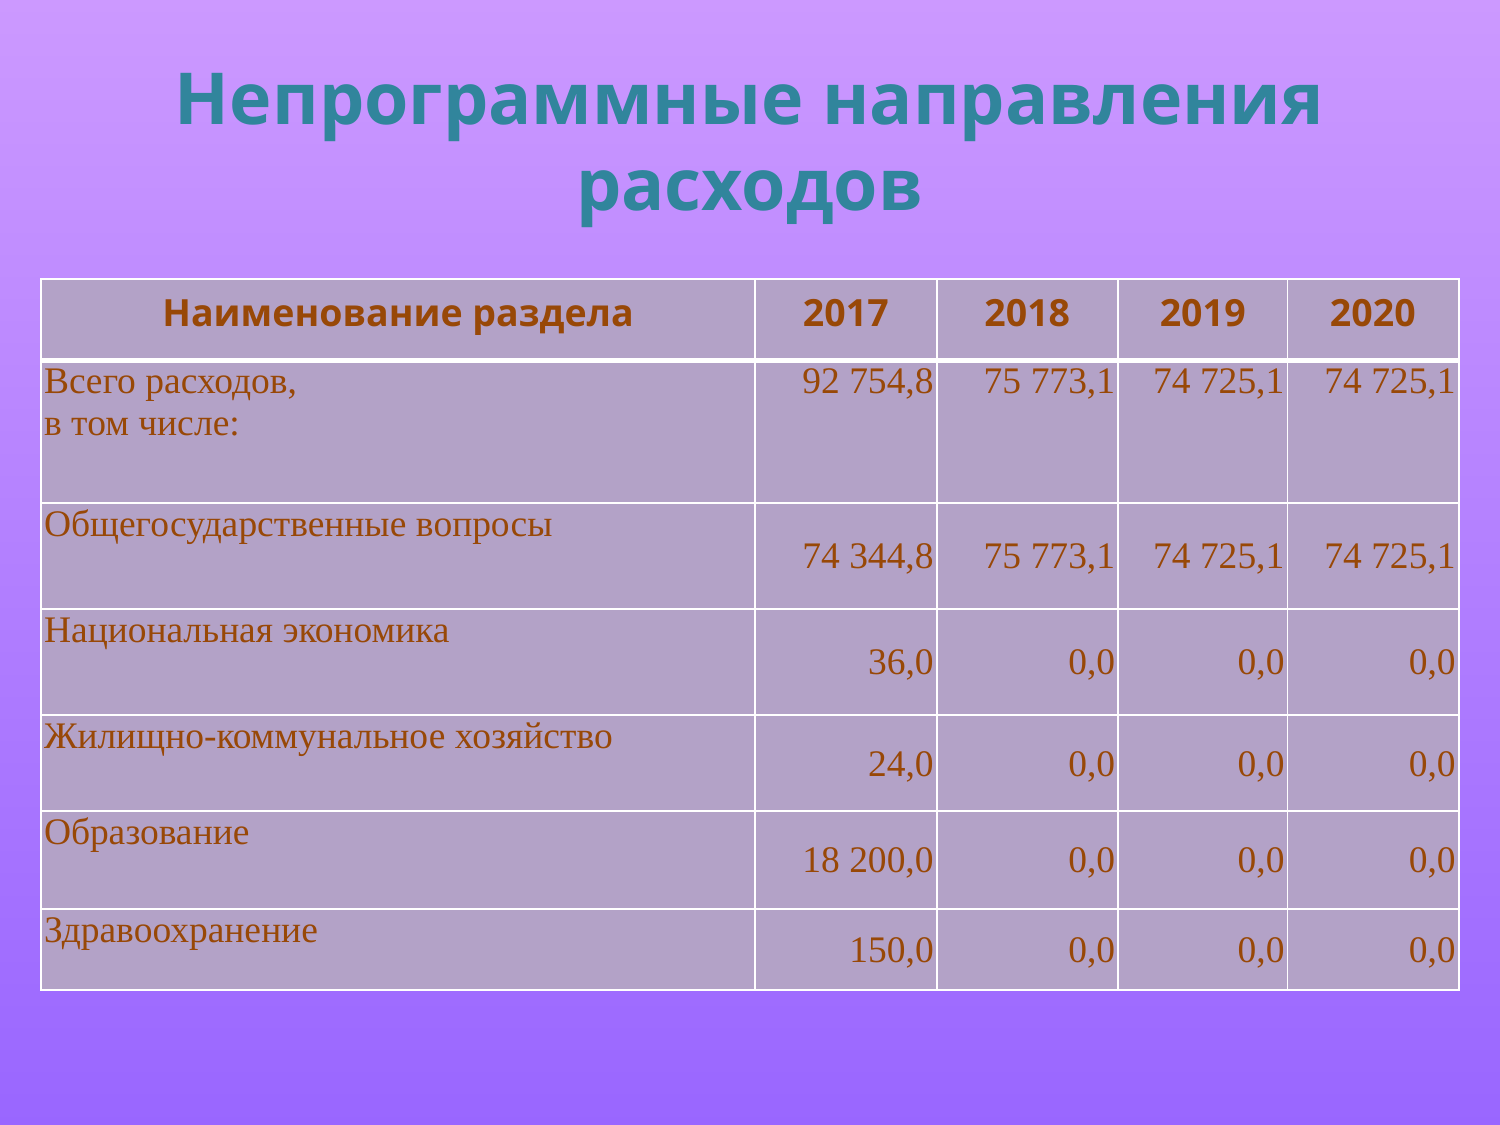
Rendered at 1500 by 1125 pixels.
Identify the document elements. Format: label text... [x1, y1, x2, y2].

table_header 2018 [938, 280, 1117, 358]
table_cell 0,0 [1288, 610, 1458, 714]
table_cell Общегосударственные вопросы [42, 504, 754, 608]
table_cell 74 725,1 [1119, 504, 1287, 608]
table_cell 74 725,1 [1288, 504, 1458, 608]
table_cell 0,0 [1119, 716, 1287, 810]
table_cell 0,0 [938, 610, 1117, 714]
table_cell 0,0 [938, 910, 1117, 989]
table_cell 74 344,8 [756, 504, 936, 608]
table_cell 0,0 [1119, 812, 1287, 908]
table_cell 0,0 [1288, 812, 1458, 908]
table_cell Здравоохранение [42, 910, 754, 989]
table_cell Всего расходов, в том числе: [42, 363, 754, 502]
table_header Наименование раздела [42, 280, 754, 358]
table_cell 18 200,0 [756, 812, 936, 908]
table_cell 92 754,8 [756, 363, 936, 502]
table_cell Образование [42, 812, 754, 908]
table_cell 24,0 [756, 716, 936, 810]
table_cell 0,0 [1288, 910, 1458, 989]
table_cell 0,0 [1119, 610, 1287, 714]
table_cell 0,0 [938, 812, 1117, 908]
table_cell 74 725,1 [1119, 363, 1287, 502]
table_cell 74 725,1 [1288, 363, 1458, 502]
table_cell Жилищно-коммунальное хо­зяйство [42, 716, 754, 810]
table_cell 0,0 [1288, 716, 1458, 810]
table_header 2019 [1119, 280, 1287, 358]
table_header 2017 [756, 280, 936, 358]
table_cell 150,0 [756, 910, 936, 989]
table_cell 75 773,1 [938, 363, 1117, 502]
table_cell Национальная экономика [42, 610, 754, 714]
table_cell 36,0 [756, 610, 936, 714]
table_cell 75 773,1 [938, 504, 1117, 608]
table_cell 0,0 [1119, 910, 1287, 989]
table_header 2020 [1288, 280, 1458, 358]
table_cell 0,0 [938, 716, 1117, 810]
title Непрограммные направления расходов [75, 45, 1425, 233]
